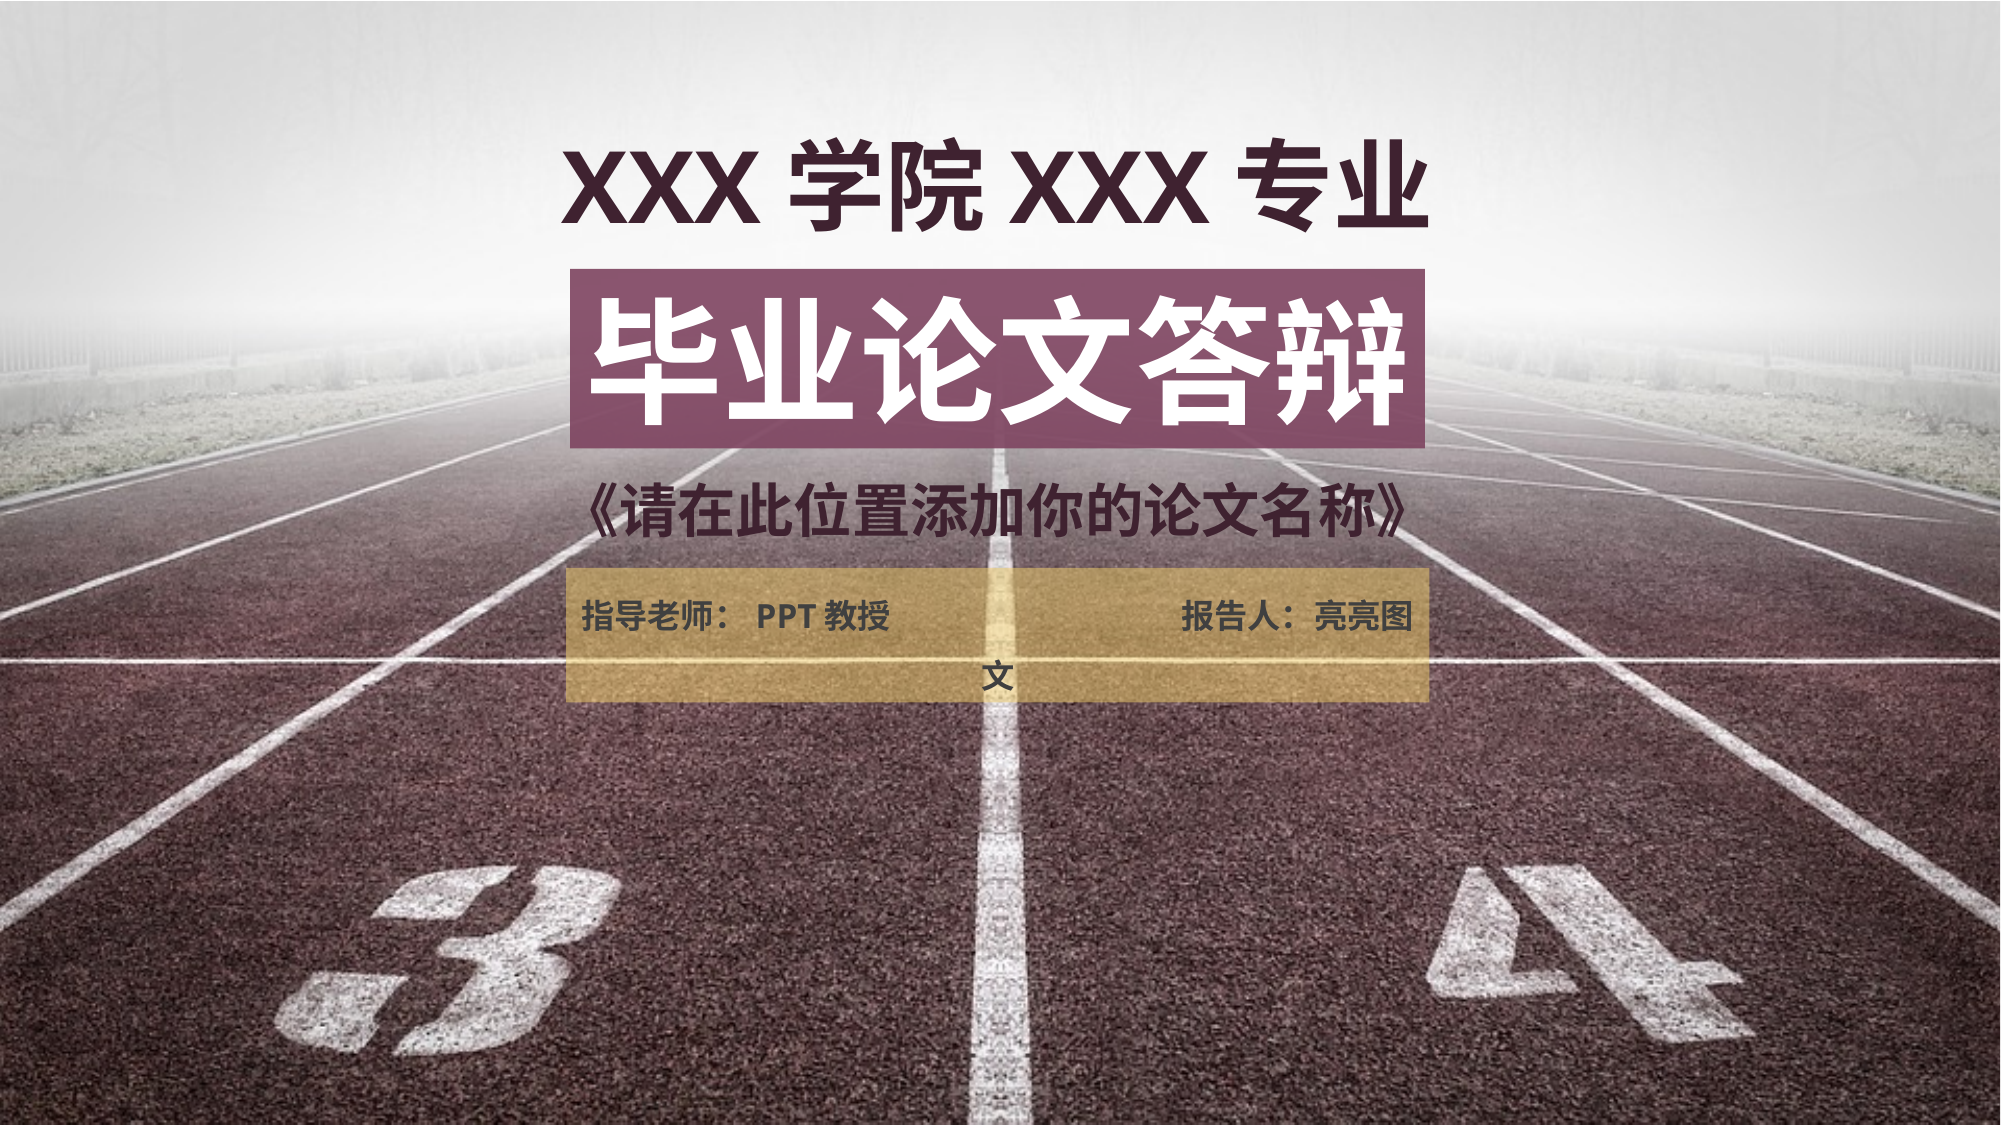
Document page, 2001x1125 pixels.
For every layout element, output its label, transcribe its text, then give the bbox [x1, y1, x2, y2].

text_box 指导老师：PPT教授 报告人：亮亮图文 [566, 567, 1430, 703]
text_box XXX学院XXX专业 [546, 115, 1449, 251]
picture [0, 1, 2001, 1125]
text_box 毕业论文答辩 [570, 268, 1425, 449]
text_box 《请在此位置添加你的论文名称》 [545, 467, 1450, 552]
